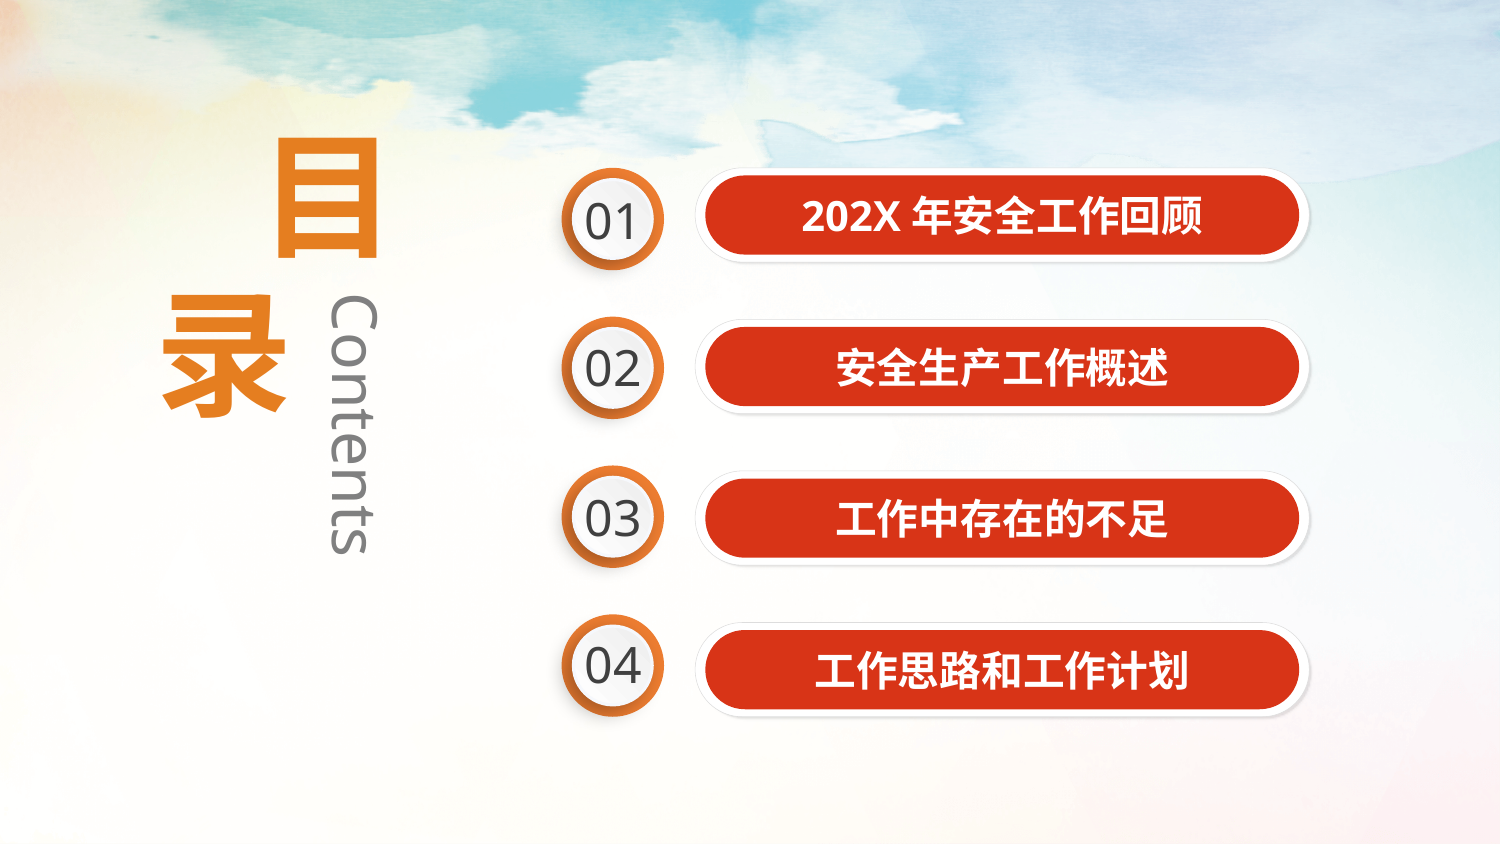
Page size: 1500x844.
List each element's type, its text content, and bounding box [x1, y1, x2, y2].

text_box 录 [105, 223, 342, 478]
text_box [551, 316, 676, 420]
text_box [695, 167, 1310, 263]
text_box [551, 614, 676, 717]
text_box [695, 470, 1310, 566]
text_box 目 [210, 65, 447, 320]
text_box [551, 167, 676, 271]
text_box Contents [295, 294, 402, 581]
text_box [695, 319, 1310, 414]
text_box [695, 622, 1310, 717]
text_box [551, 465, 676, 568]
picture [0, 0, 1500, 844]
